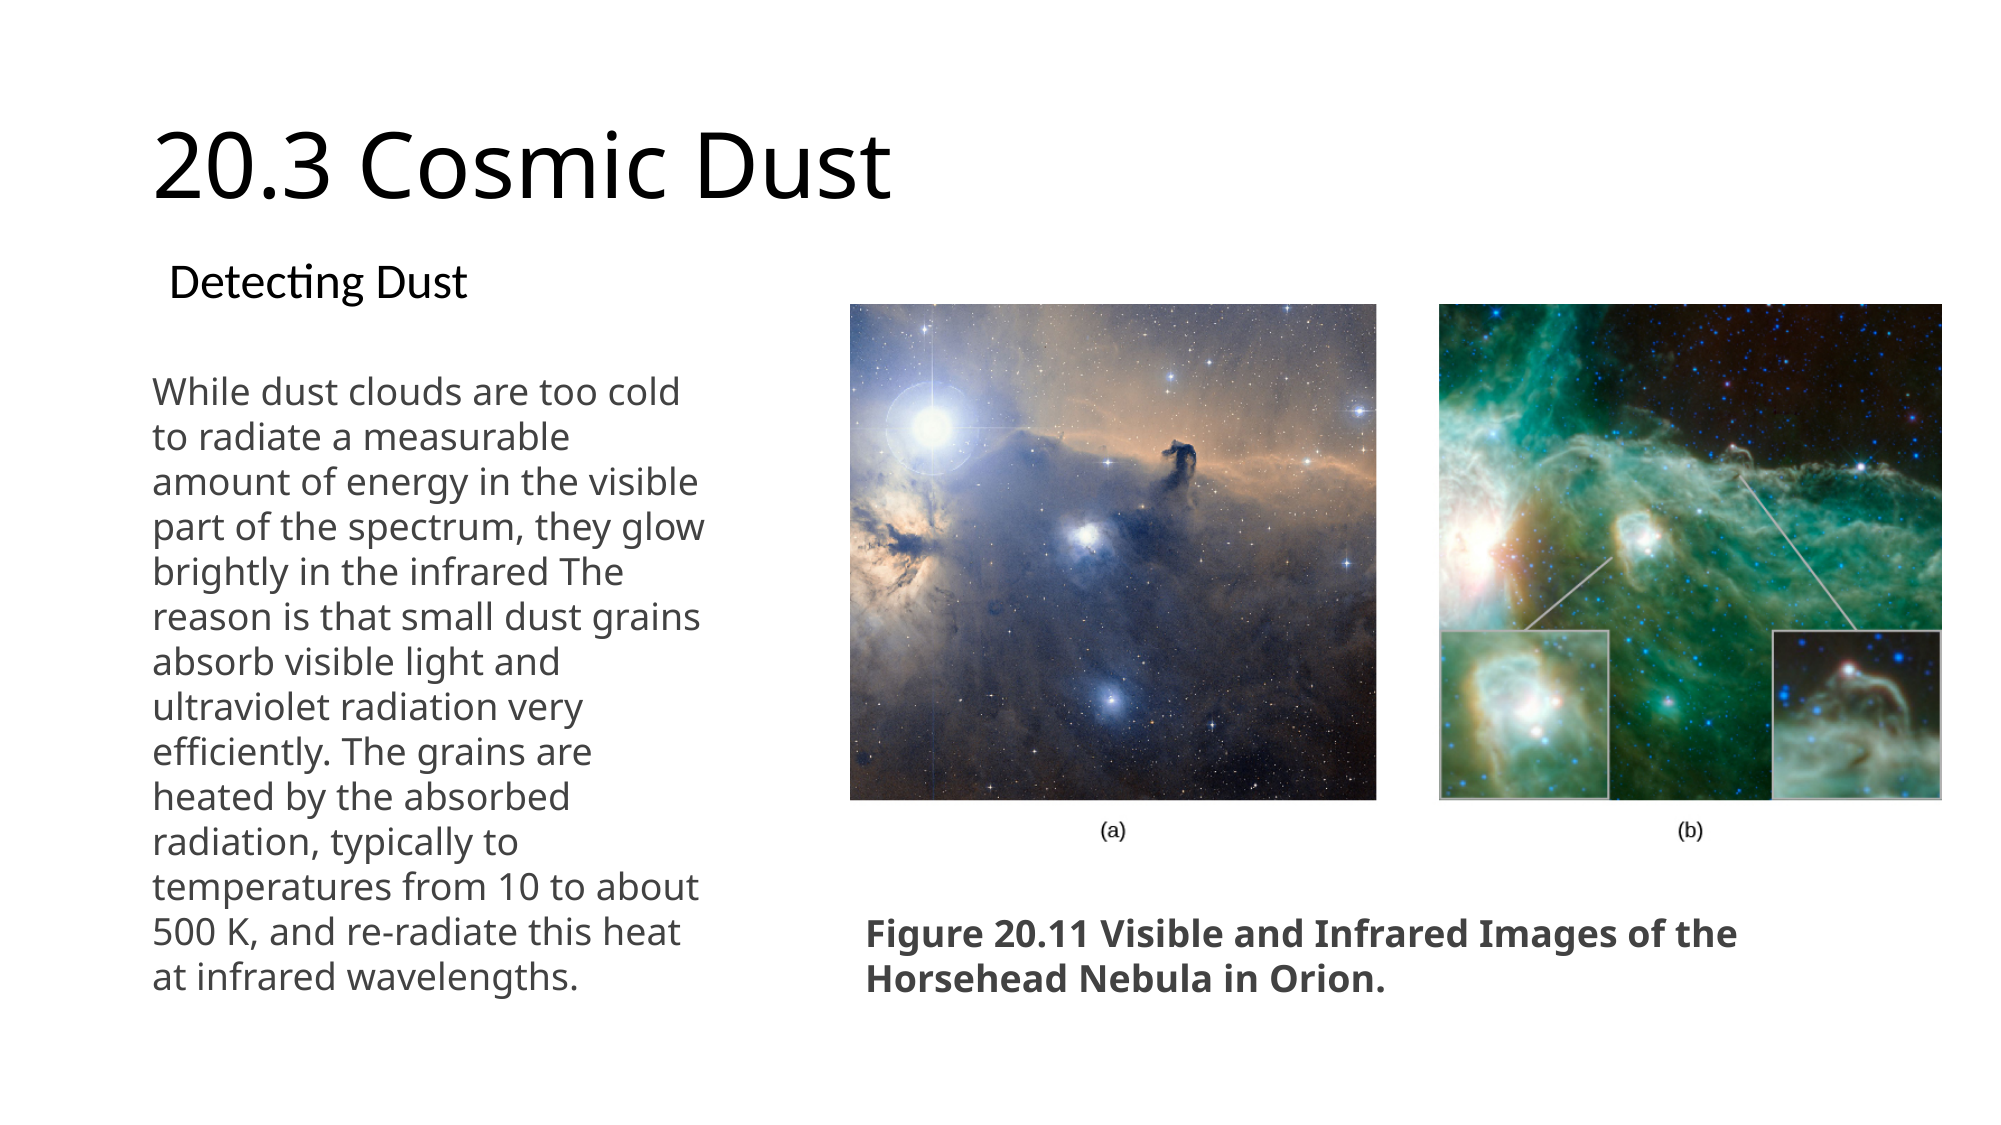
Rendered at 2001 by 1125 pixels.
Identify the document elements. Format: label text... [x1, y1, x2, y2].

text_box While dust clouds are too cold to radiate a measurable amount of energy in the visible part of the spectrum, they glow brightly in the infrared The reason is that small dust grains absorb visible light and ultraviolet radiation very efficiently. The grains are heated by the absorbed radiation, typically to temperatures from 10 to about 500 K, and re-radiate this heat at infrared wavelengths. [137, 360, 723, 1005]
text_box Detecting Dust [154, 241, 950, 316]
title 20.3 Cosmic Dust [137, 59, 2000, 278]
picture [850, 304, 1942, 844]
text_box Figure 20.11 Visible and Infrared Images of the Horsehead Nebula in Orion. [850, 902, 1851, 1007]
picture [1491, 308, 1500, 317]
